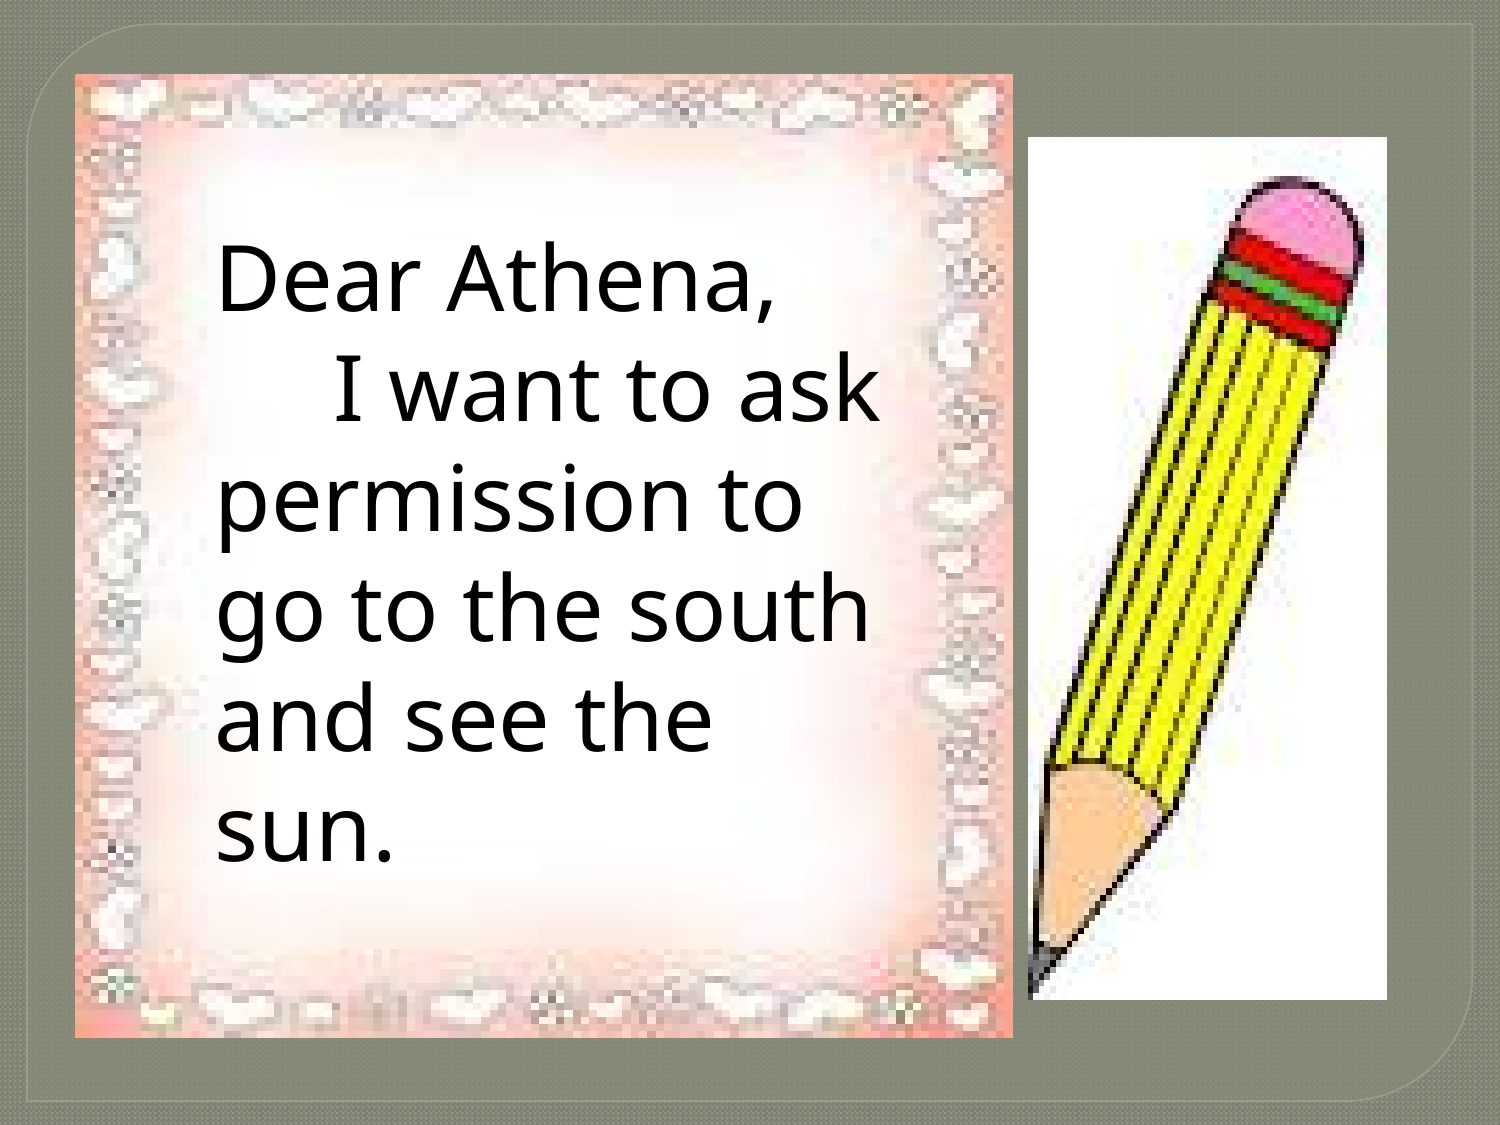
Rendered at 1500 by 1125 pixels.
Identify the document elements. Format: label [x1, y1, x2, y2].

picture [1028, 137, 1387, 1001]
picture [74, 74, 1013, 1038]
